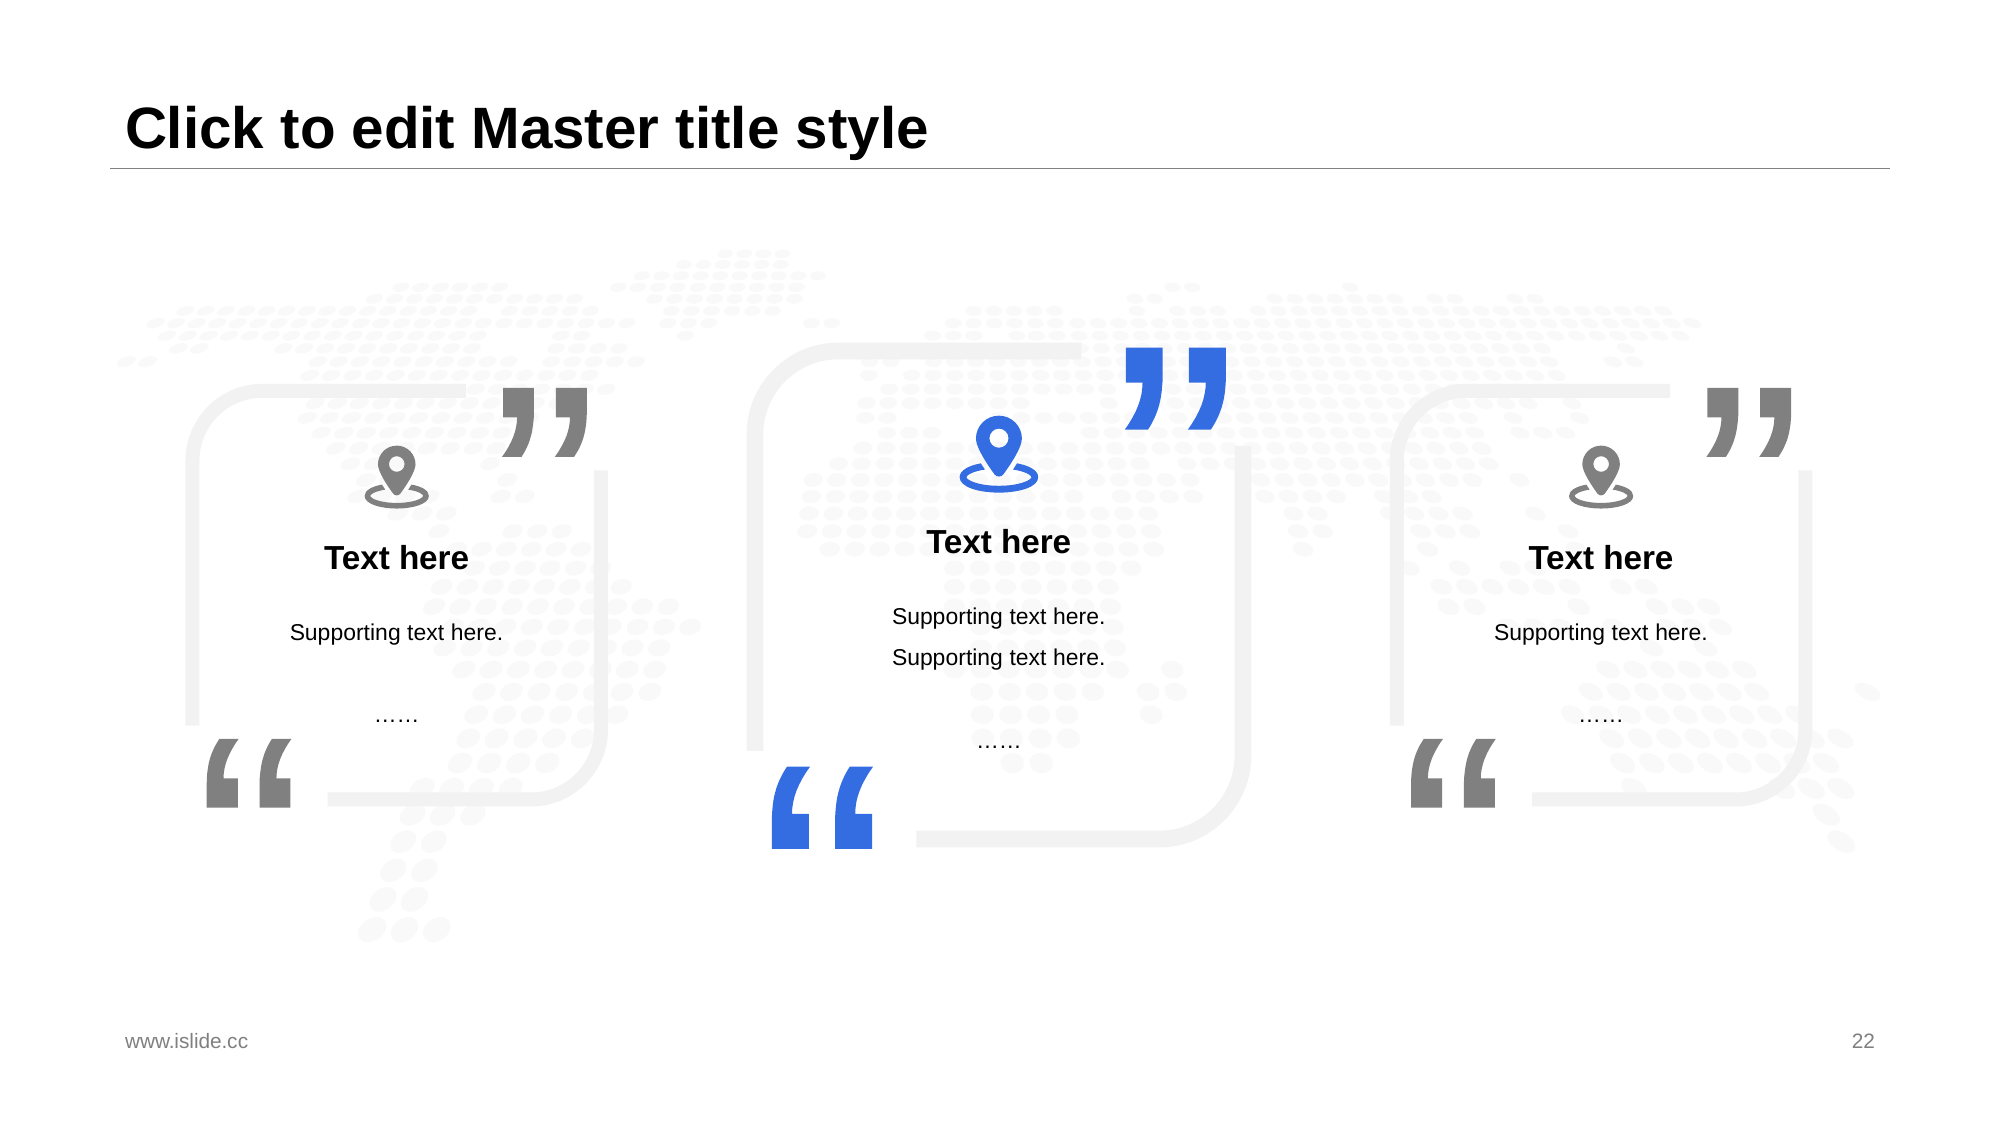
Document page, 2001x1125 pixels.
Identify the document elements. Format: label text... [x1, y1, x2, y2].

slide_number 22 [1412, 1023, 1890, 1058]
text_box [115, 249, 1883, 943]
footer www.islide.cc [109, 1023, 790, 1058]
title Click to edit Master title style [109, 0, 1890, 169]
